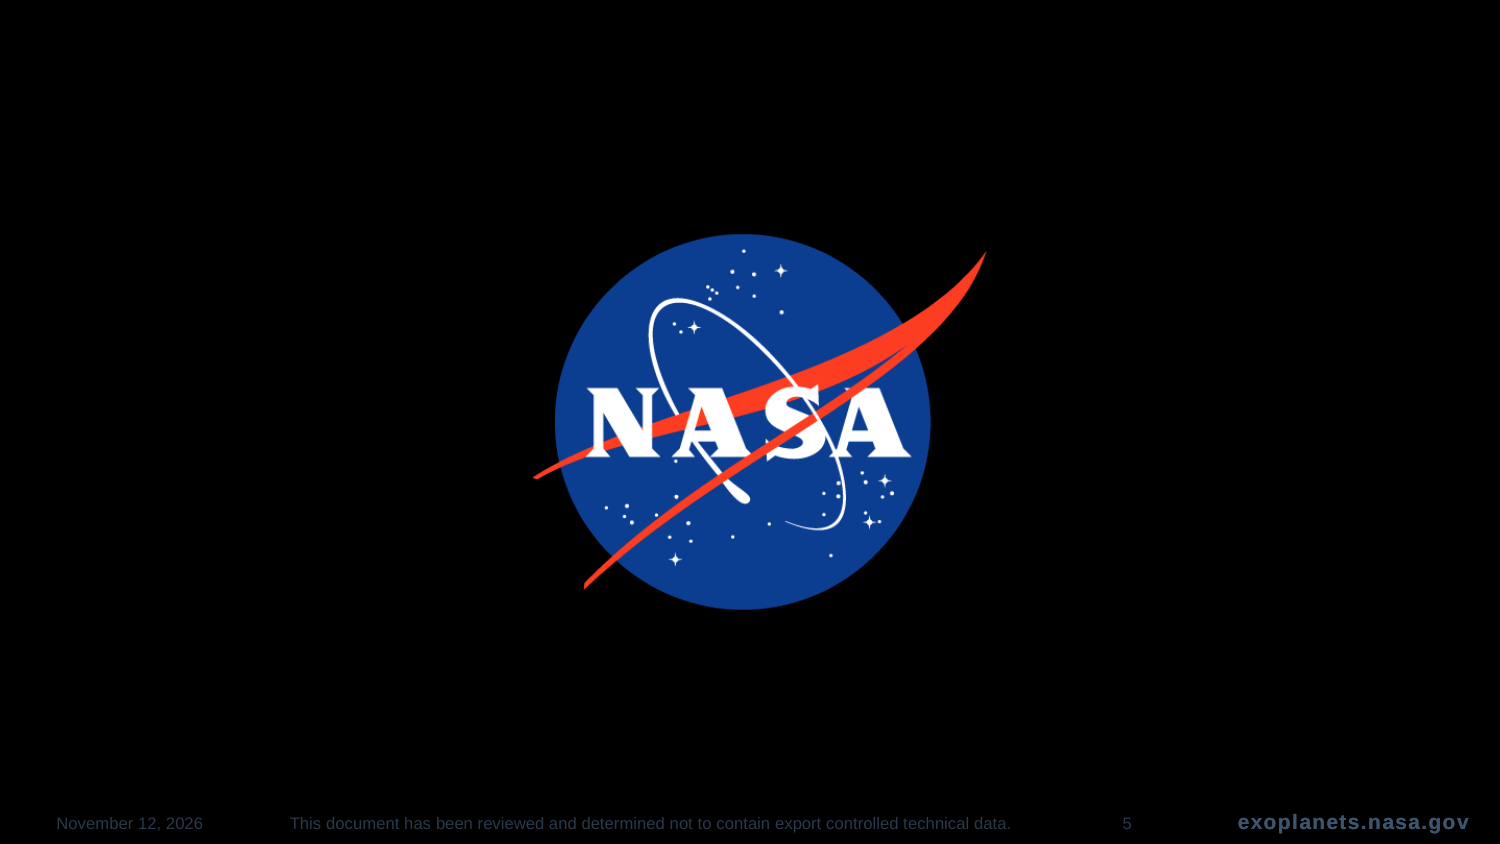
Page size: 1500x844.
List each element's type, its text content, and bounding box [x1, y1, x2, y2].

picture [487, 159, 1013, 685]
slide_number 5 [1107, 812, 1425, 833]
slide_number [41, 812, 275, 833]
footer This document has been reviewed and determined not to contain export controlled technical data. [275, 812, 1107, 833]
